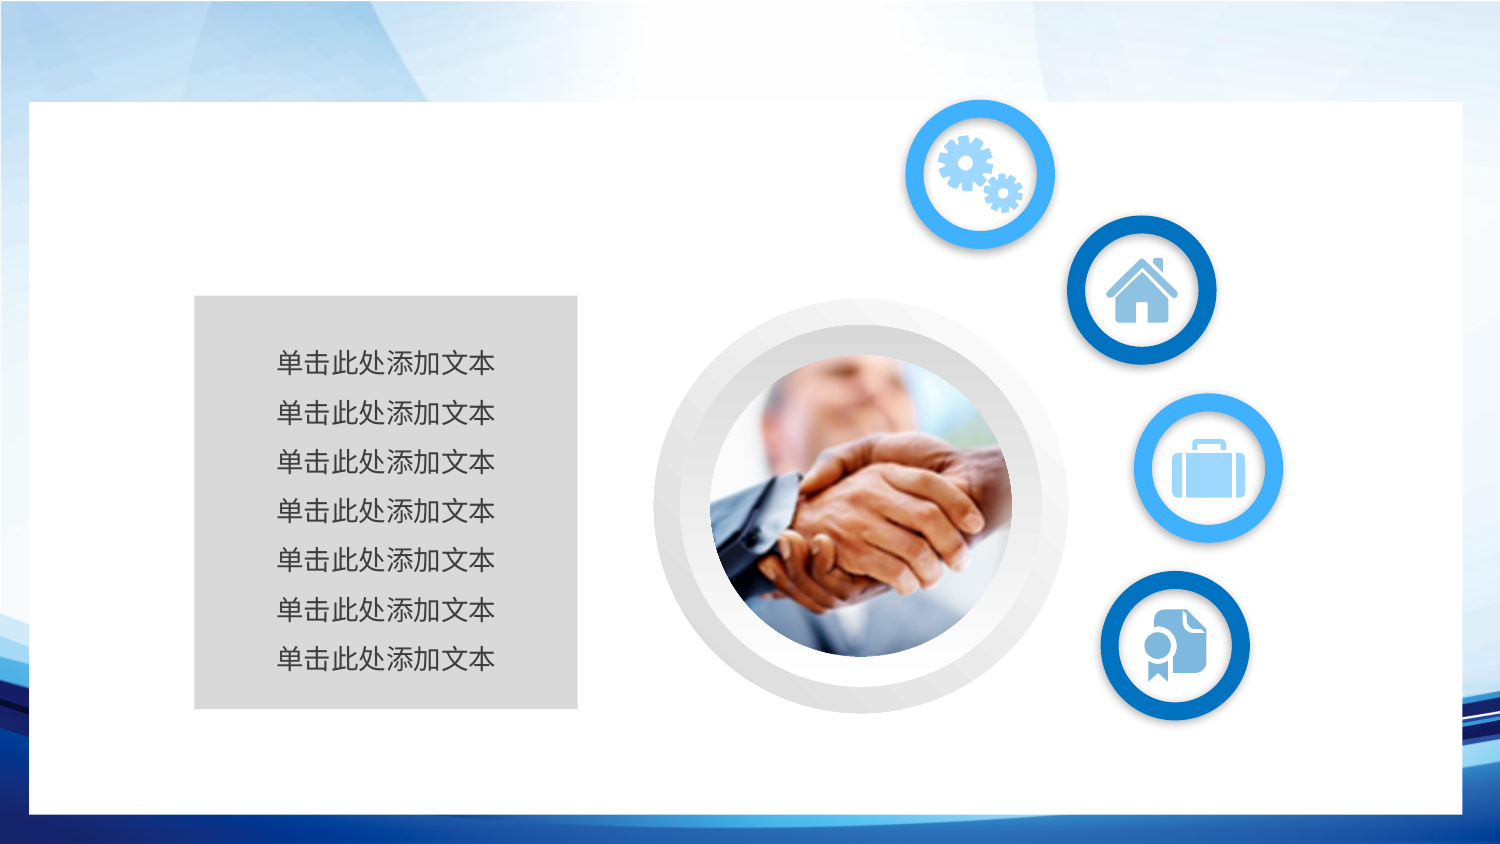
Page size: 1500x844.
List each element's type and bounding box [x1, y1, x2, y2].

text_box [905, 99, 1056, 250]
picture [0, 2, 1500, 844]
text_box [1066, 215, 1217, 365]
text_box [194, 215, 579, 710]
text_box [1100, 570, 1251, 721]
text_box [653, 298, 1069, 714]
text_box [1133, 393, 1284, 544]
